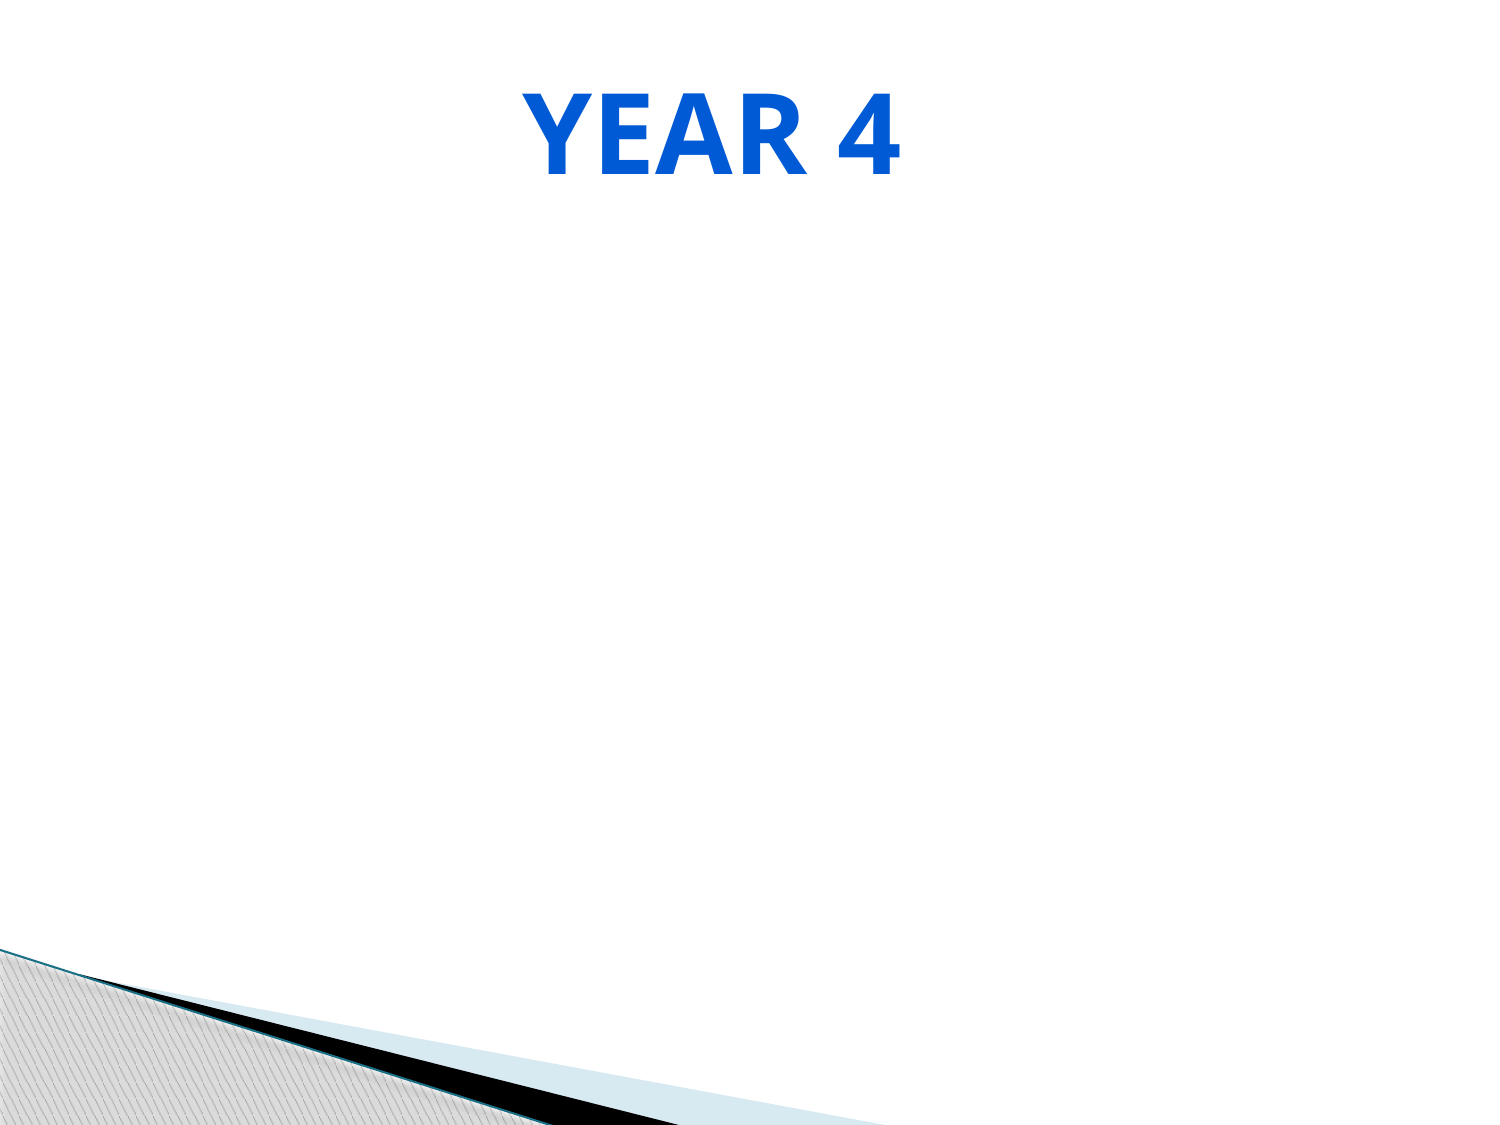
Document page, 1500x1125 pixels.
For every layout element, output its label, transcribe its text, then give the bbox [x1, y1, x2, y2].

text_box Year 4 [507, 54, 917, 205]
